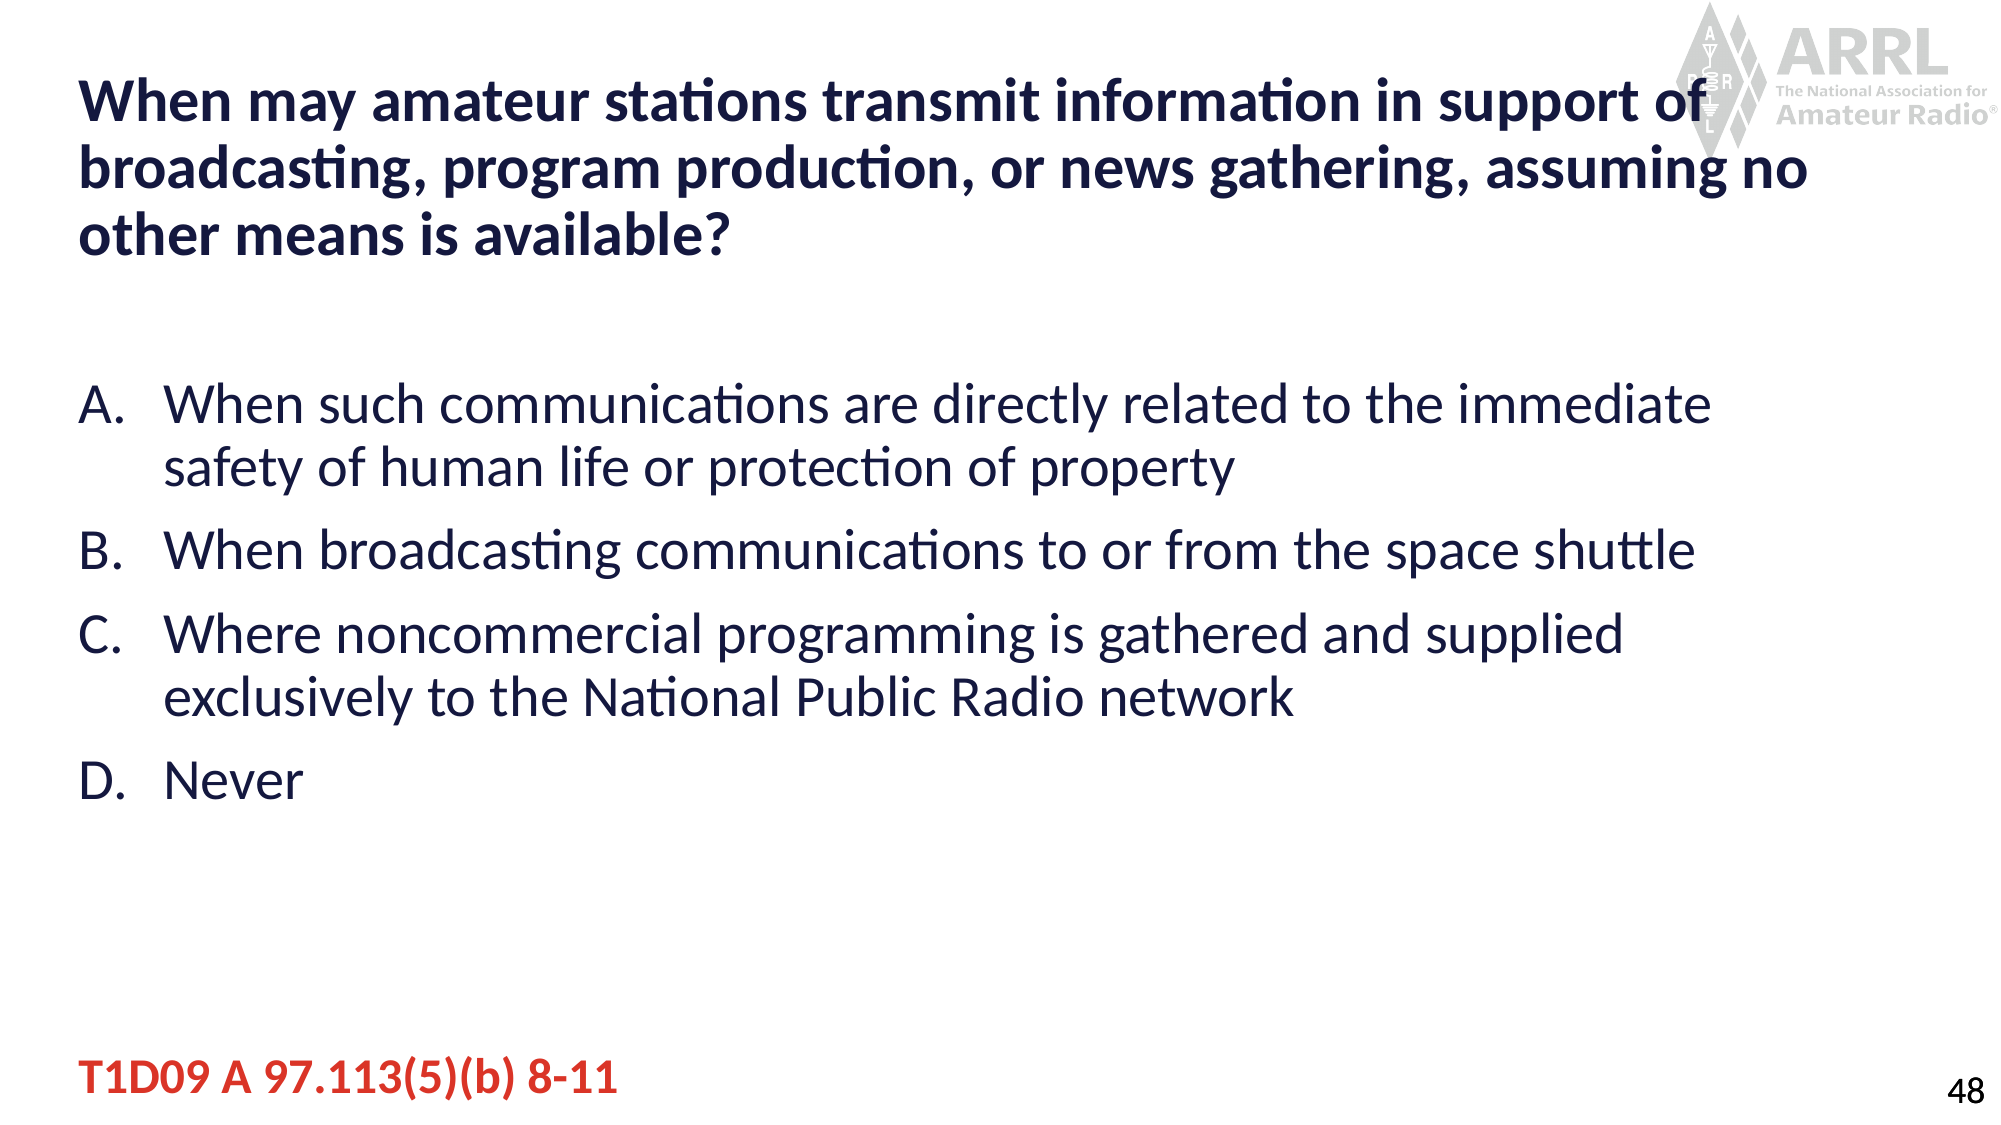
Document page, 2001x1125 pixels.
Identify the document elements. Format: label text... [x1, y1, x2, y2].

text_box T1D09 A 97.113(5)(b) 8-11 [63, 1036, 1211, 1112]
title When may amateur stations transmit information in support of broadcasting, program production, or news gathering, assuming no other means is available? [63, 59, 1863, 278]
list When such communications are directly related to the immediate safety of human life or protection of property When broadcasting communications to or from the space shuttle Where noncommercial programming is gathered and supplied exclusively to the National Public Radio network Never [63, 365, 1863, 989]
picture [1674, 0, 2000, 164]
